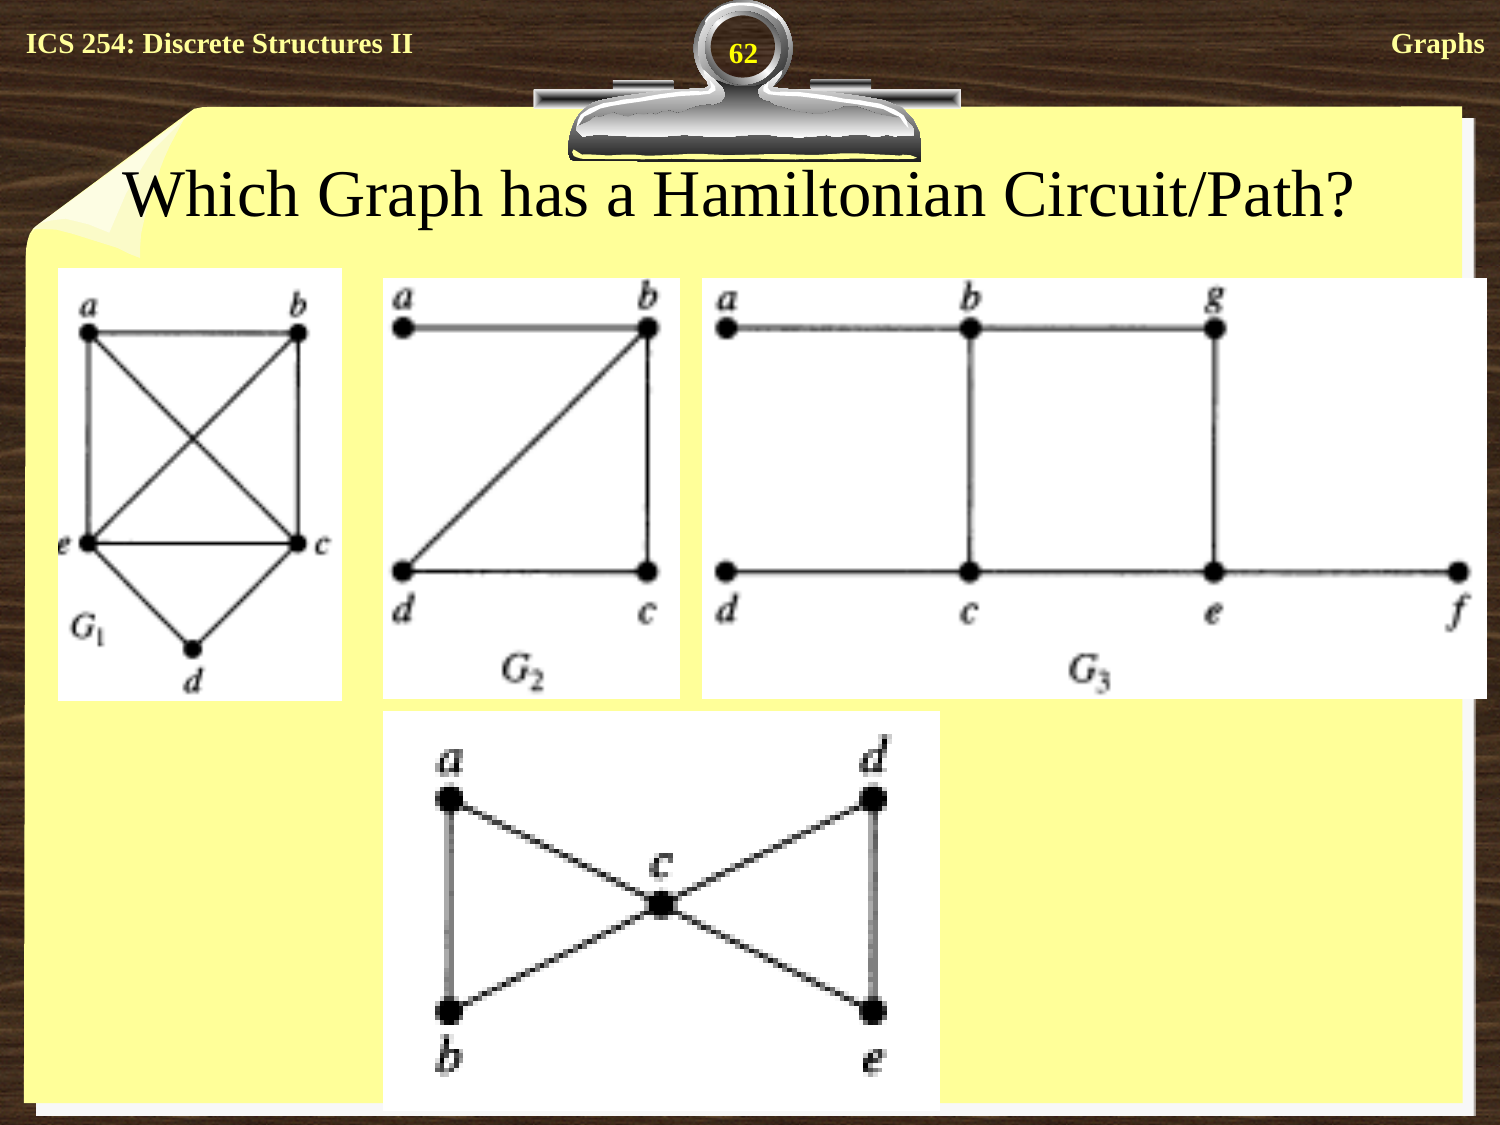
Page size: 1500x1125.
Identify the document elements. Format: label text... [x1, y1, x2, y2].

picture [673, 84, 708, 89]
picture [0, 0, 1500, 1125]
picture [383, 278, 680, 699]
slide_number 62 [394, 18, 774, 84]
picture [383, 711, 940, 1111]
title Which Graph has a Hamiltonian Circuit/Path? [77, 125, 1403, 255]
picture [58, 268, 343, 701]
